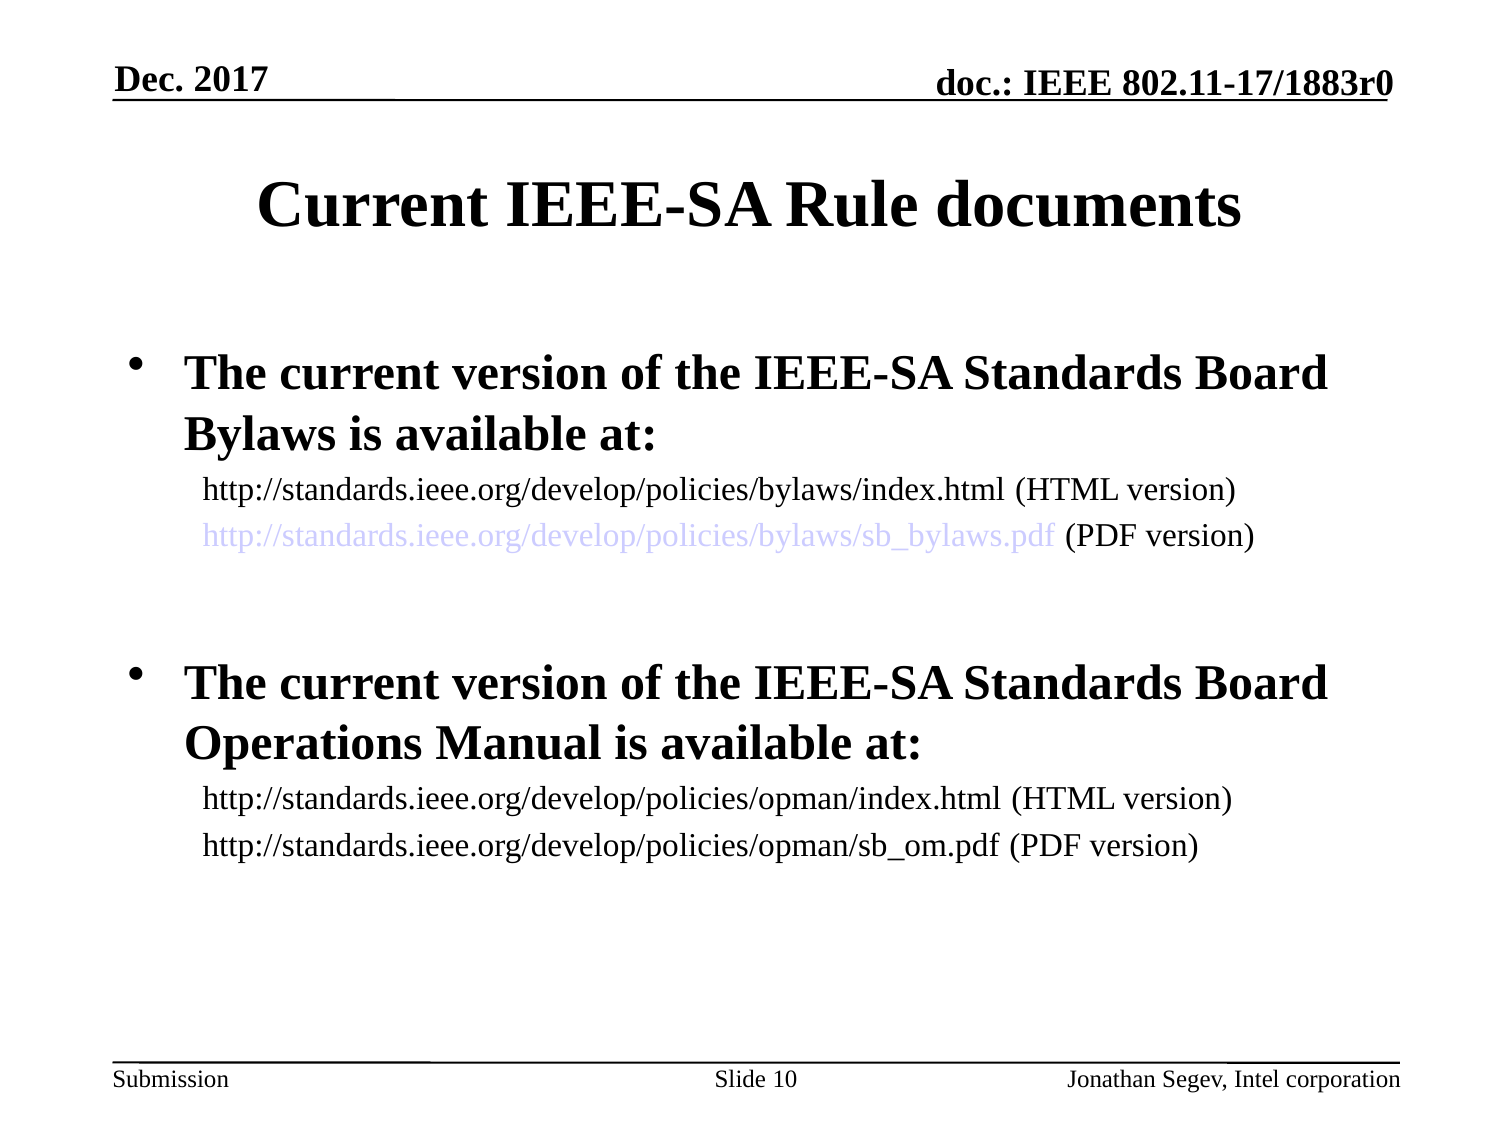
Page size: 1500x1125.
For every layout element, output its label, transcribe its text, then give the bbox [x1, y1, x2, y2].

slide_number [114, 54, 423, 100]
slide_number Slide 10 [712, 1061, 800, 1123]
text_box Current IEEE-SA Rule documents [112, 112, 1388, 262]
text_box The current version of the IEEE-SA Standards Board Bylaws is available at: http://standards.ieee.org/develop/policies/bylaws/index.html (HTML version) http://standards.ieee.org/develop/policies/bylaws/sb_bylaws.pdf (PDF version) The current version of the IEEE-SA Standards Board Operations Manual is available at: http://standards.ieee.org/develop/policies/opman/index.html (HTML version) http://standards.ieee.org/develop/policies/opman/sb_om.pdf (PDF version) [112, 262, 1388, 1050]
footer Jonathan Segev, Intel corporation [878, 1061, 1402, 1093]
